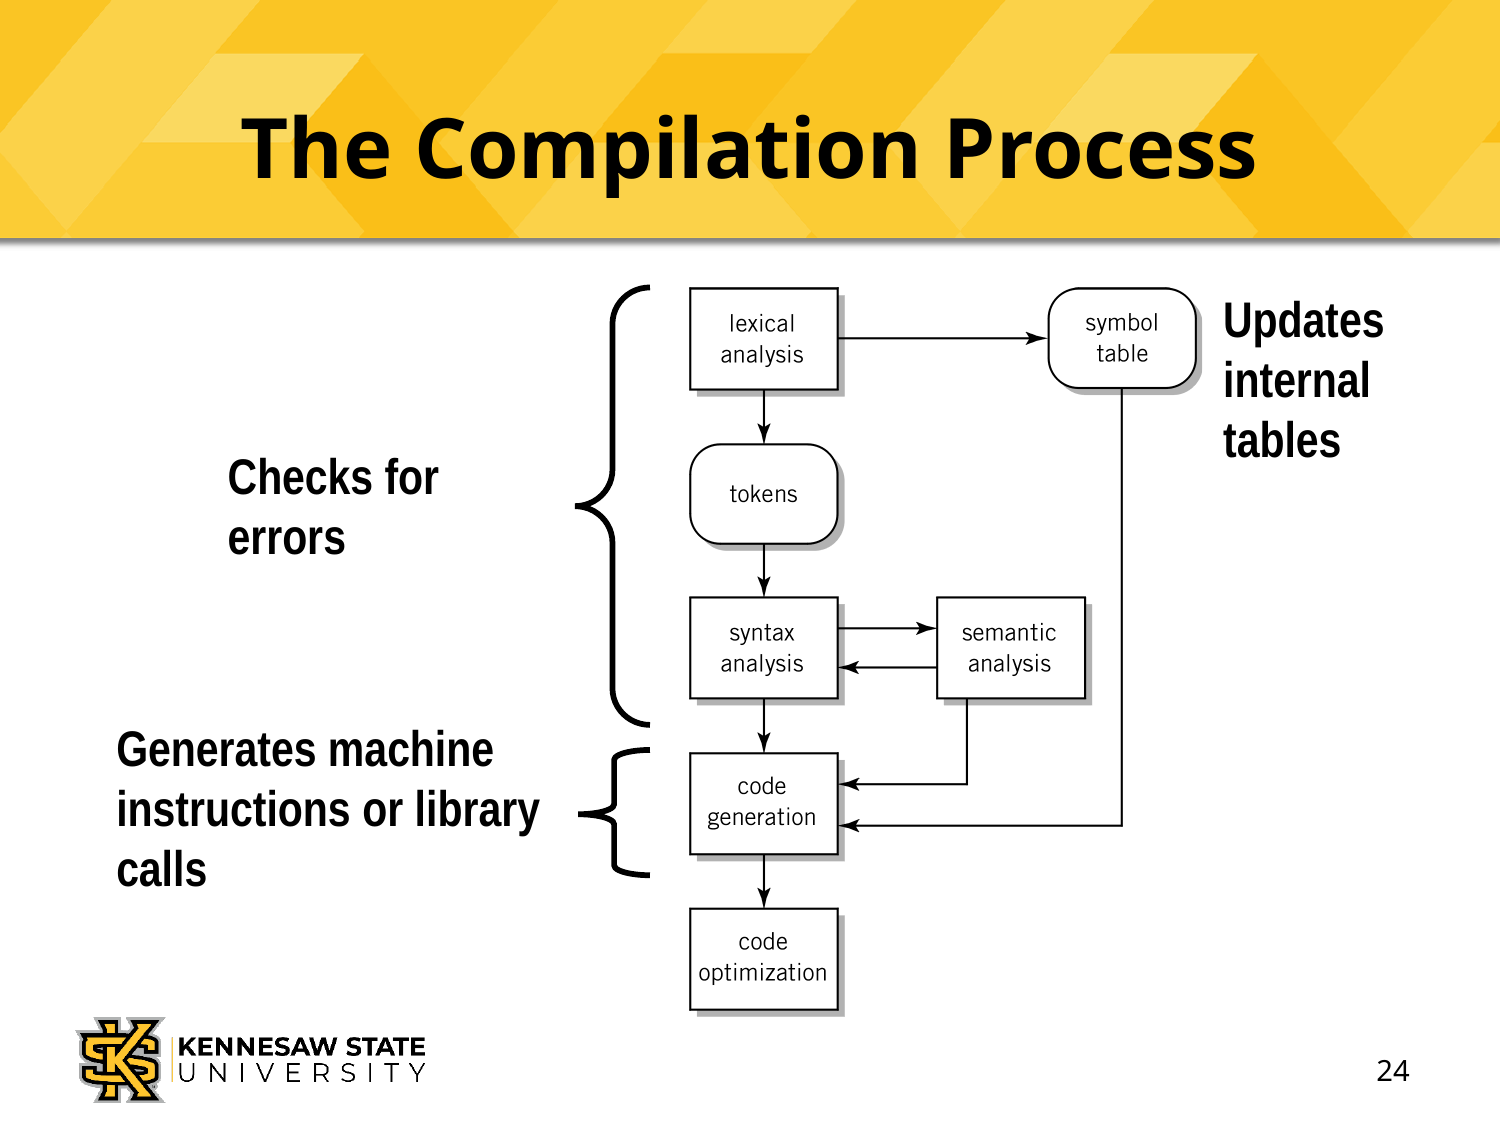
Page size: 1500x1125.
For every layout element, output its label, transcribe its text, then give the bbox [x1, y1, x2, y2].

text_box Generates machine instructions or library calls [101, 709, 563, 905]
text_box Checks for errors [212, 437, 526, 573]
text_box [574, 287, 650, 725]
picture [0, 0, 1500, 251]
picture [75, 1017, 425, 1103]
picture [686, 287, 1203, 1026]
title The Compilation Process [75, 87, 1425, 233]
slide_number 24 [1074, 1042, 1425, 1103]
text_box [578, 749, 650, 876]
text_box Updates internal tables [1208, 280, 1446, 476]
